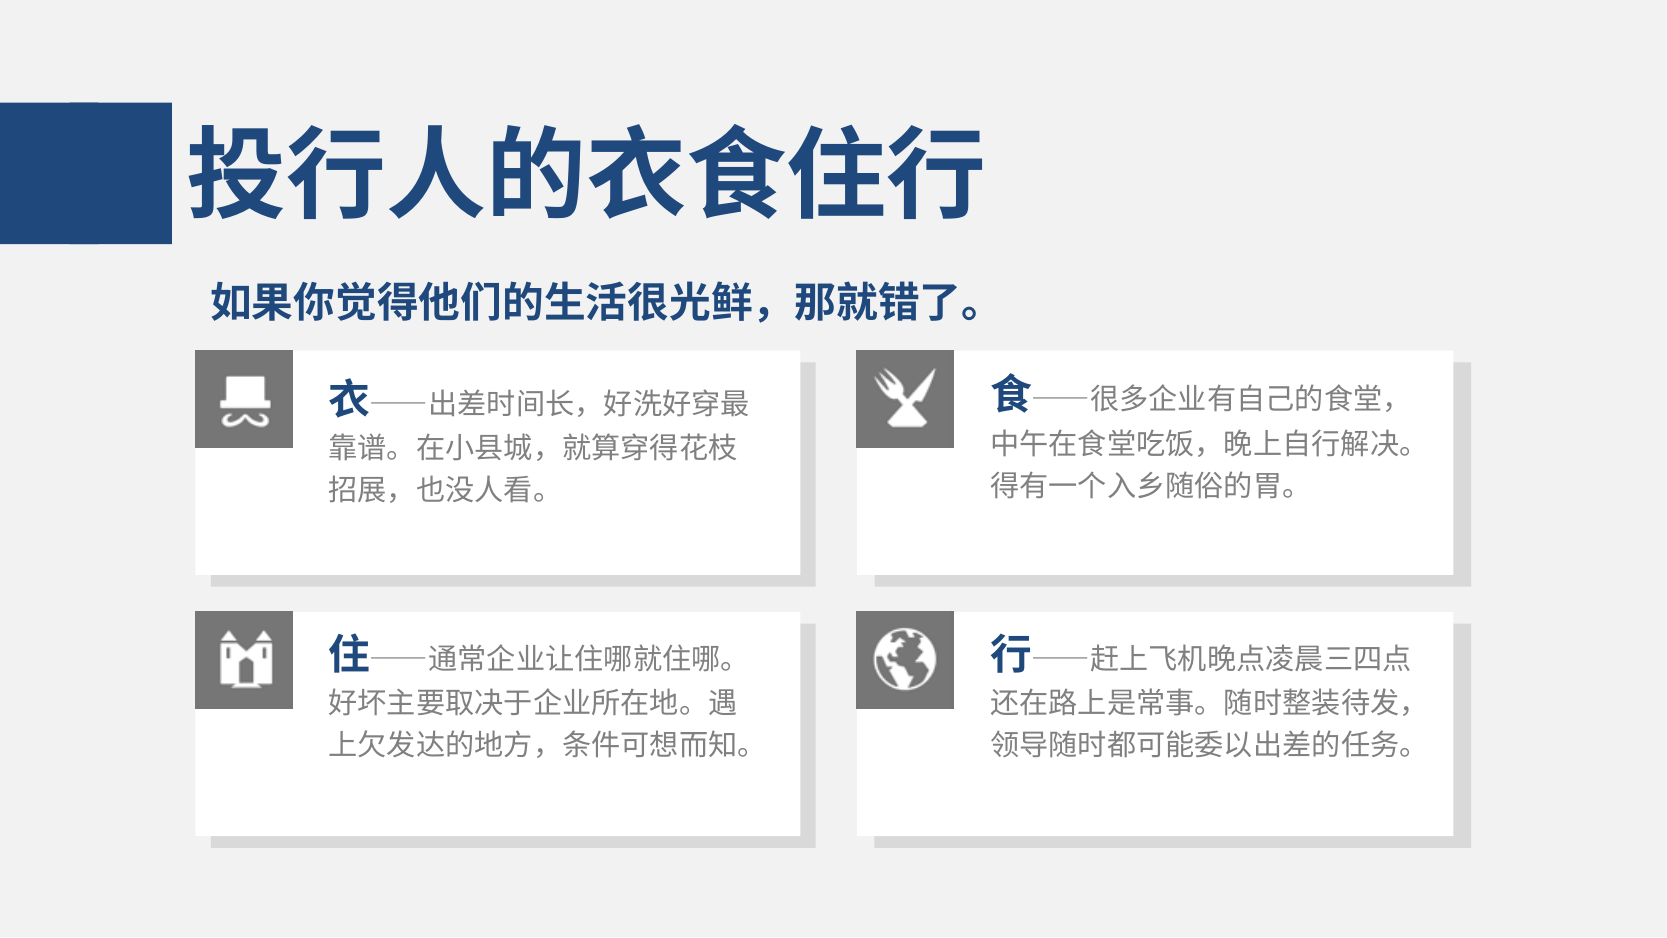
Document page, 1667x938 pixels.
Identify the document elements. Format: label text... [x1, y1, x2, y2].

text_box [856, 350, 1472, 587]
picture [195, 611, 293, 709]
text_box [68, 100, 174, 246]
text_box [195, 350, 816, 587]
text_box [195, 611, 816, 849]
picture [195, 350, 293, 448]
picture [856, 350, 954, 448]
text_box 投行人的衣食住行 [171, 102, 1413, 238]
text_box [856, 611, 1472, 849]
text_box 如果你觉得他们的生活很光鲜，那就错了。 [195, 267, 1436, 333]
picture [856, 611, 954, 709]
